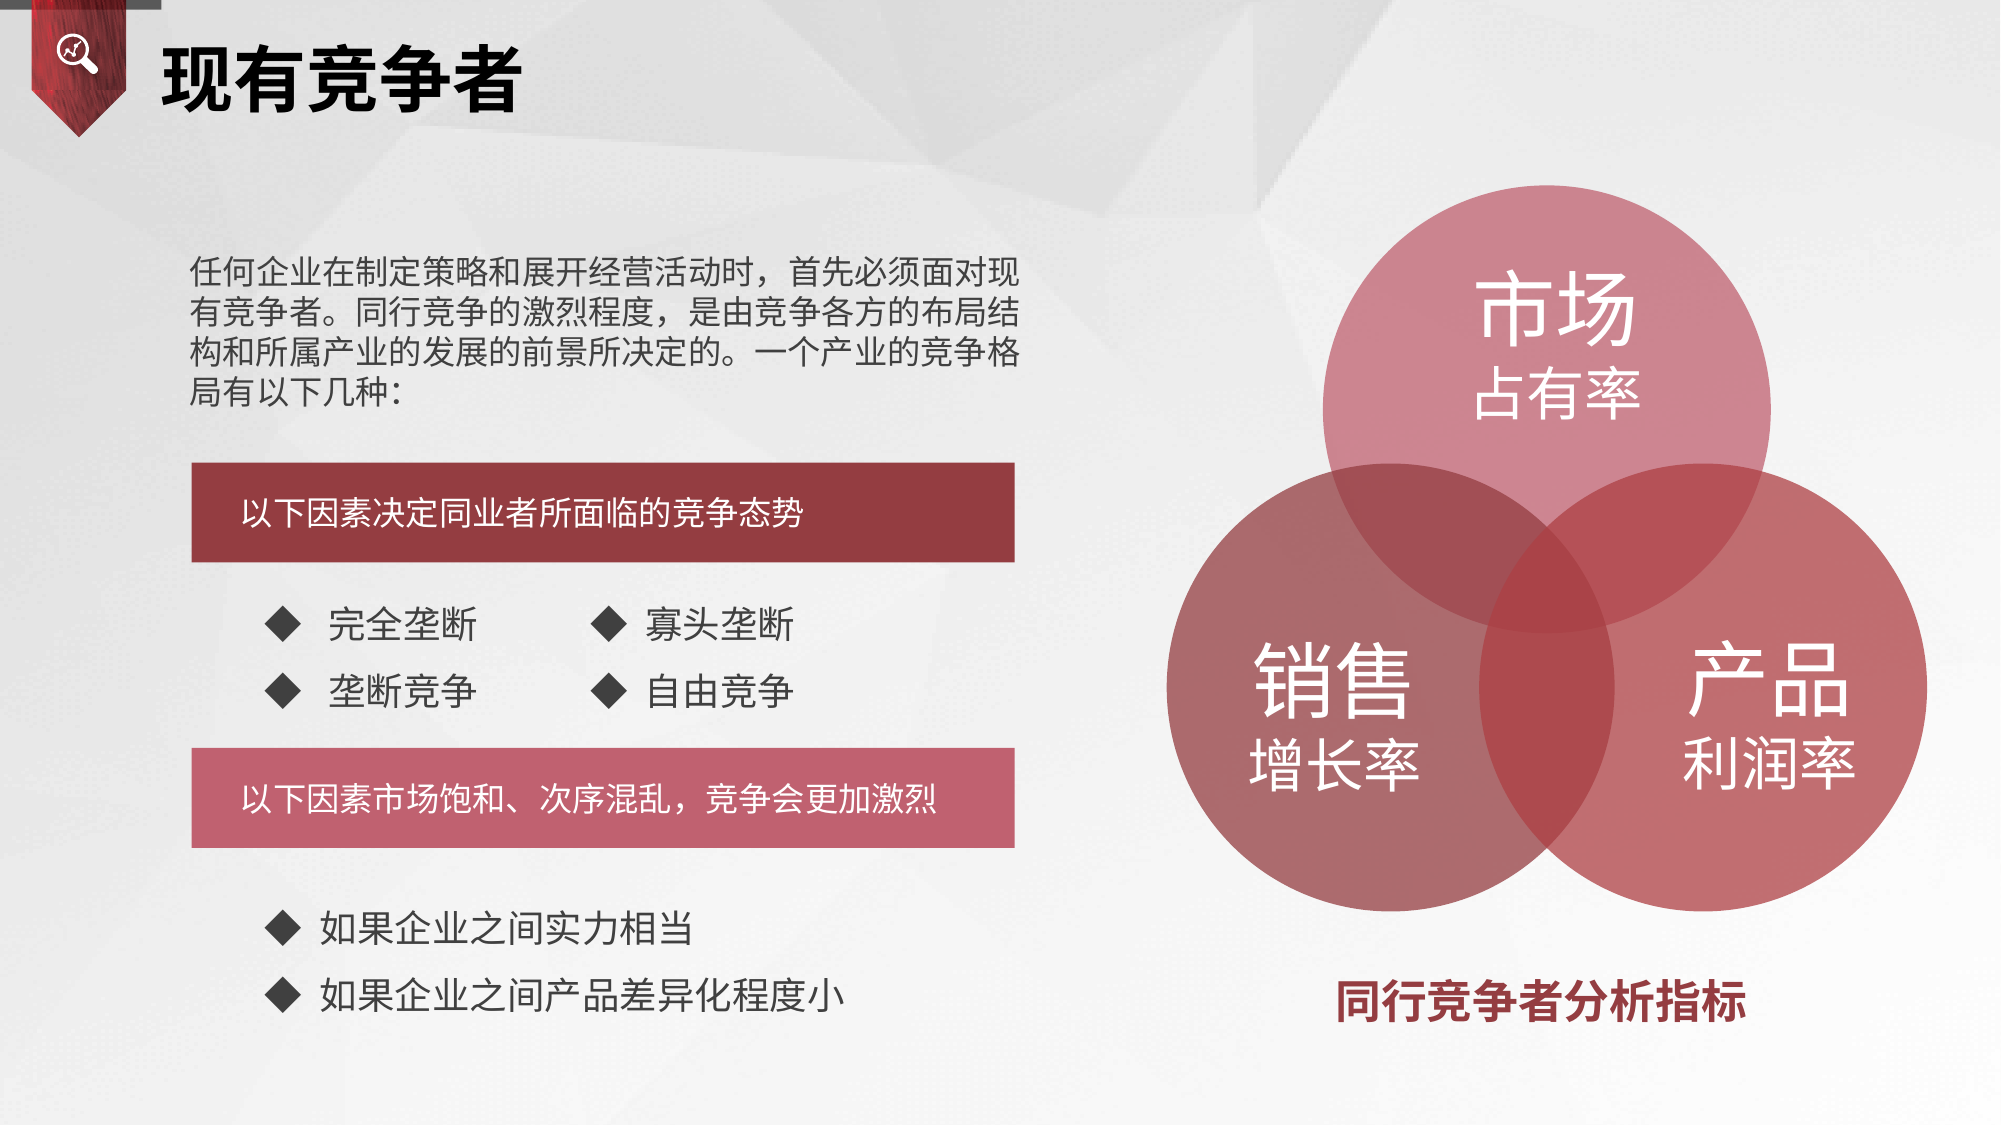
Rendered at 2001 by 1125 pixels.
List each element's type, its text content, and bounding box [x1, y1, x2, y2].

text_box 同行竞争者分析指标 [1320, 938, 1865, 1036]
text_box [174, 243, 1042, 1027]
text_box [1166, 463, 1479, 912]
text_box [1479, 463, 1928, 912]
text_box 现有竞争者 [149, 28, 891, 128]
picture [0, 0, 2001, 1125]
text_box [1322, 185, 1771, 463]
